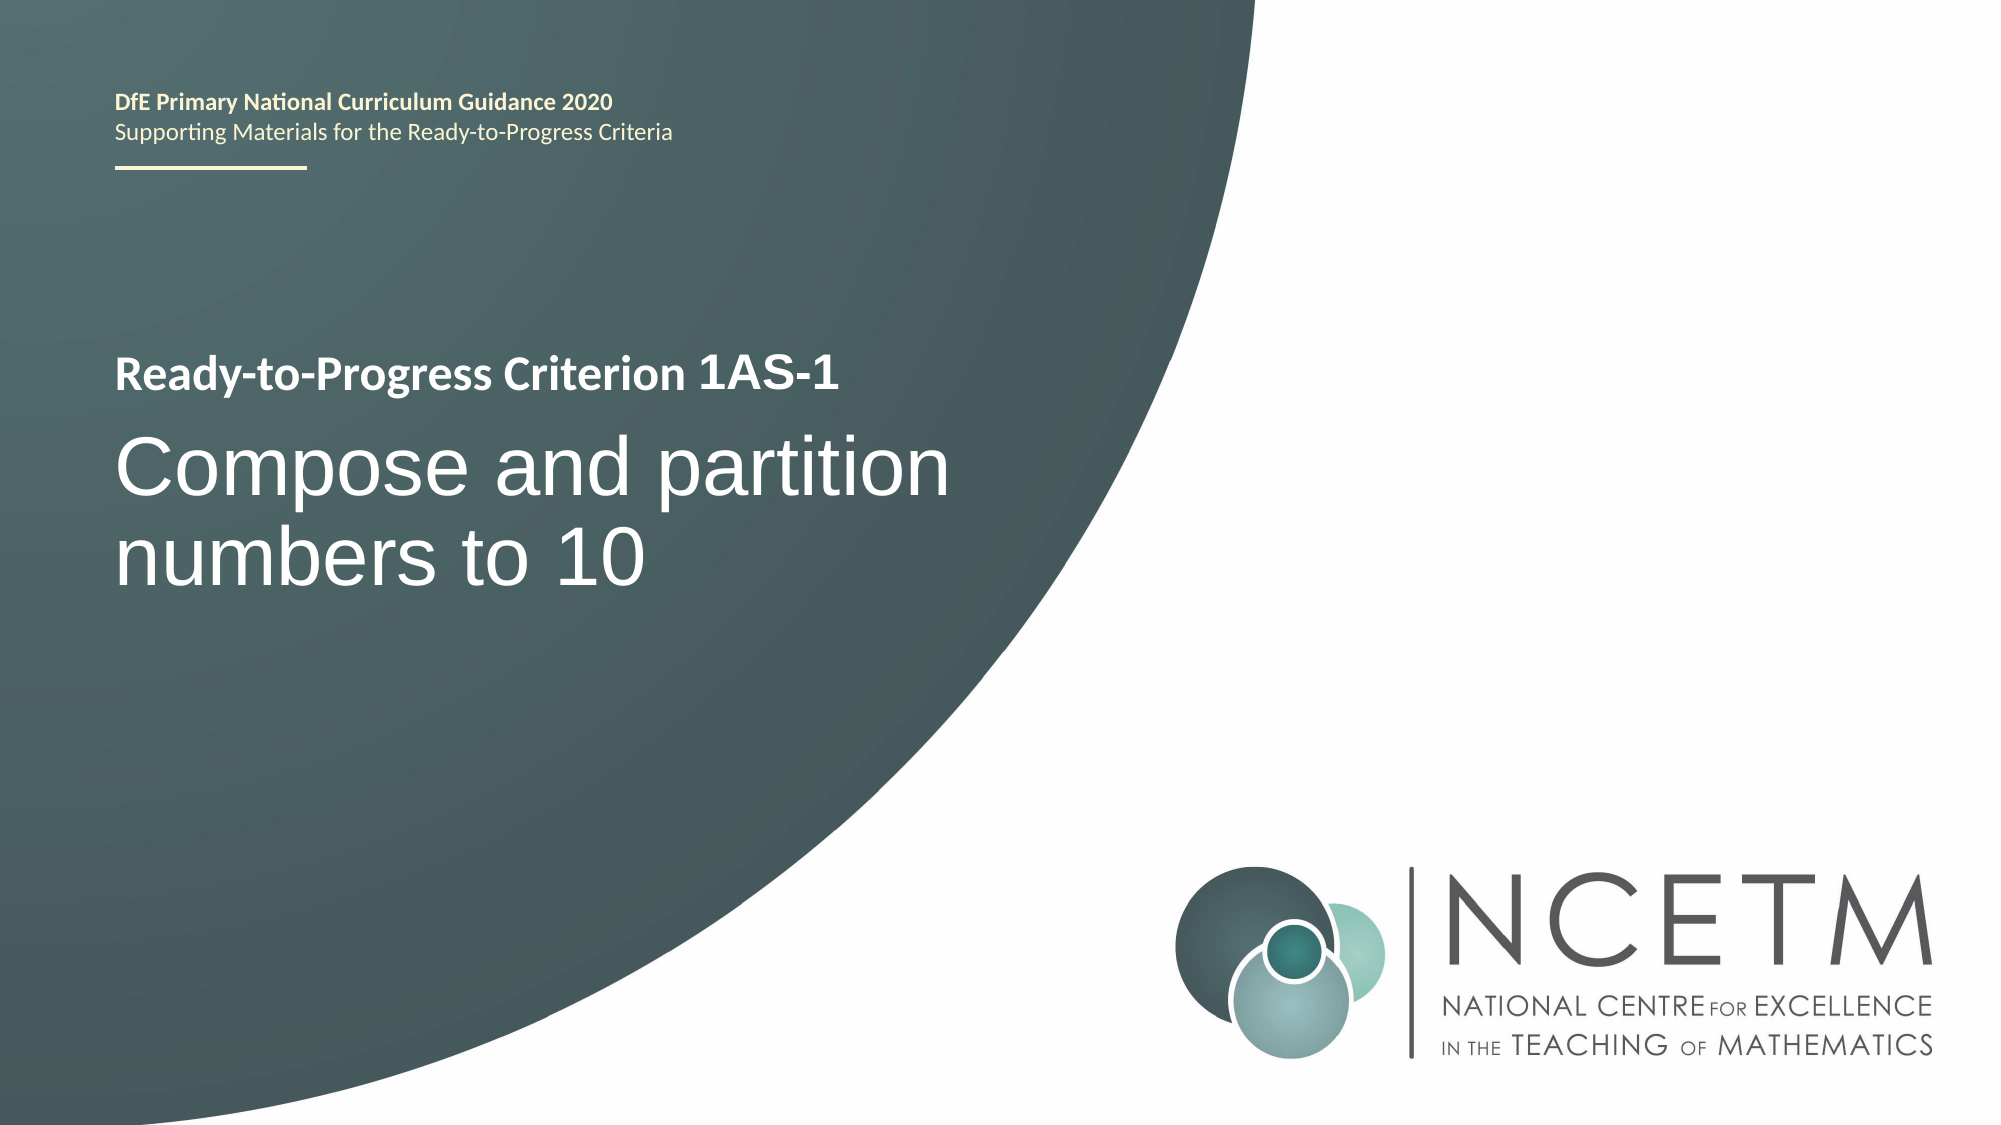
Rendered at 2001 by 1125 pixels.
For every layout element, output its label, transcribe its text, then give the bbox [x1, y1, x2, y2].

subtitle Compose and partition numbers to 10 [99, 416, 1000, 912]
list 1AS-1 [683, 338, 1051, 414]
picture [0, 0, 2001, 1125]
